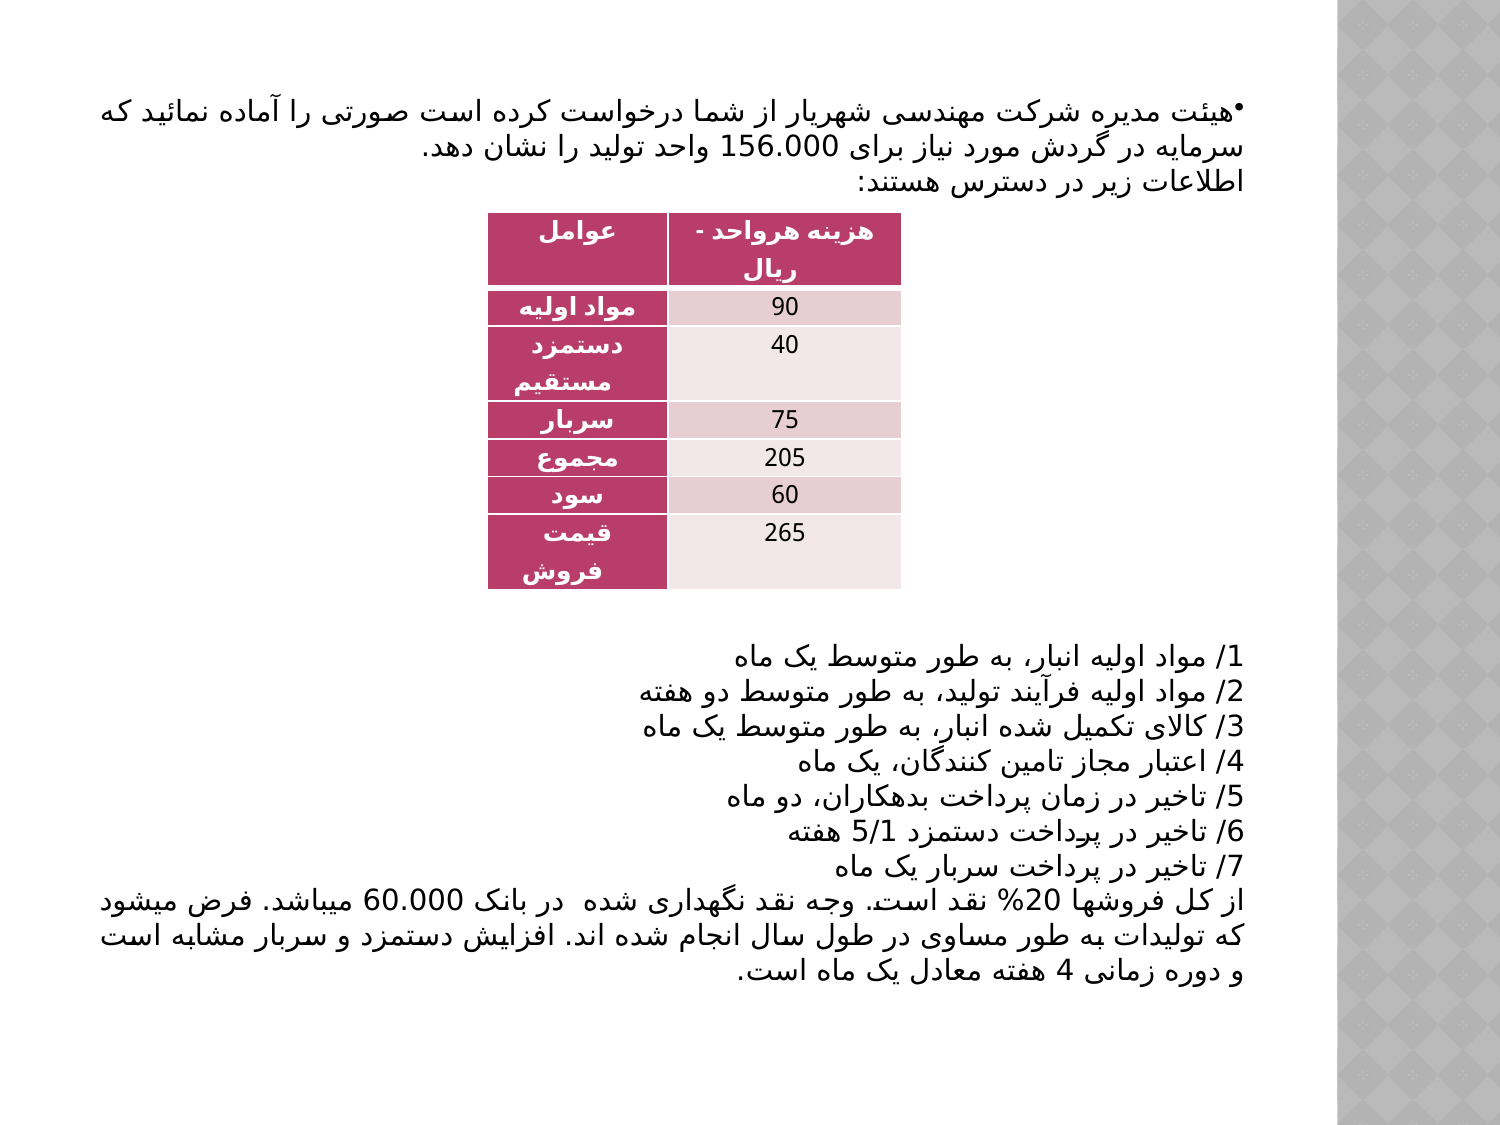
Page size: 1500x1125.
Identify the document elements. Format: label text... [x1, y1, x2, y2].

text_box هیئت مدیره شرکت مهندسی شهریار از شما درخواست کرده است صورتی را آماده نمائید که سرمایه در گردش مورد نیاز برای 156.000 واحد تولید را نشان دهد. اطلاعات زیر در دسترس هستند: 1/ مواد اولیه انبار، به طور متوسط یک ماه 2/ مواد اولیه فرآیند تولید، به طور متوسط دو هفته 3/ کالای تکمیل شده انبار، به طور متوسط یک ماه 4/ اعتبار مجاز تامین کنندگان، یک ماه 5/ تاخیر در زمان پرداخت بدهکاران، دو ماه 6/ تاخیر در پرداخت دستمزد 5/1 هفته 7/ تاخیر در پرداخت سربار یک ماه از کل فروش­ها 20% نقد است. وجه نقد نگهداری شده در بانک 60.000 می­باشد. فرض می­شود که تولیدات به طور مساوی در طول سال انجام شده اند. افزایش دستمزد و سربار مشابه است و دوره زمانی 4 هفته معادل یک ماه است. [84, 85, 1260, 995]
